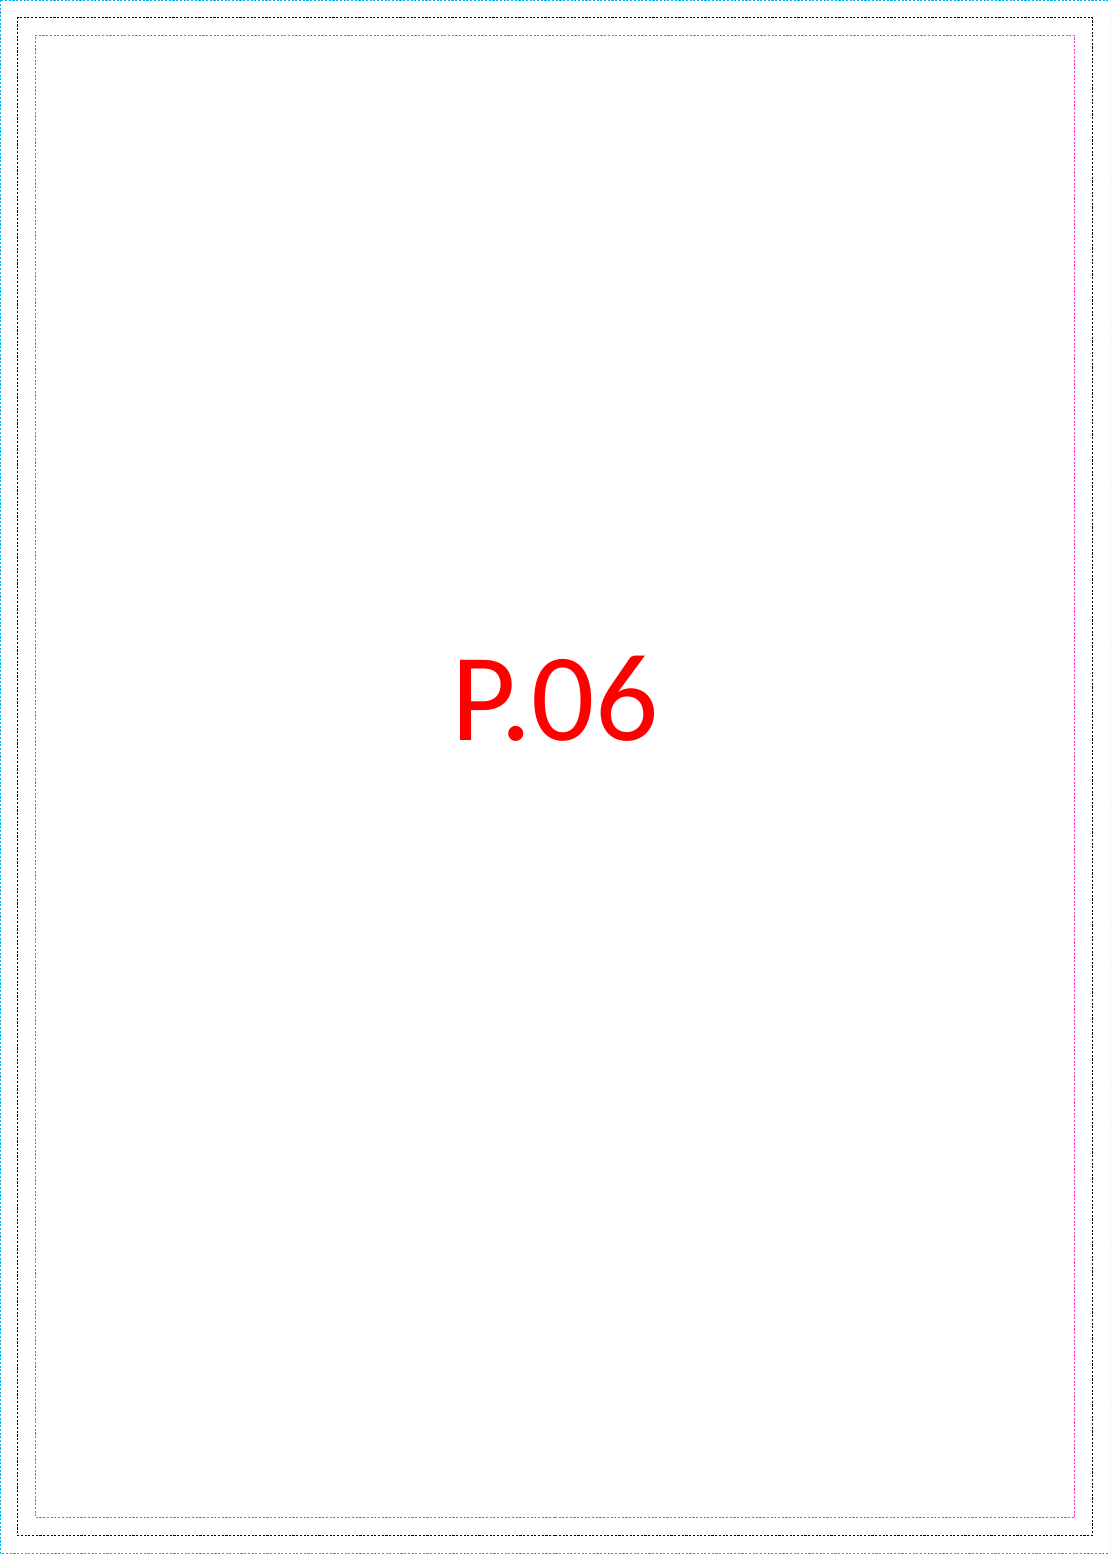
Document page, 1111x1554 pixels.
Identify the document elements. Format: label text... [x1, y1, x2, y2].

text_box P.06 [242, 608, 868, 773]
